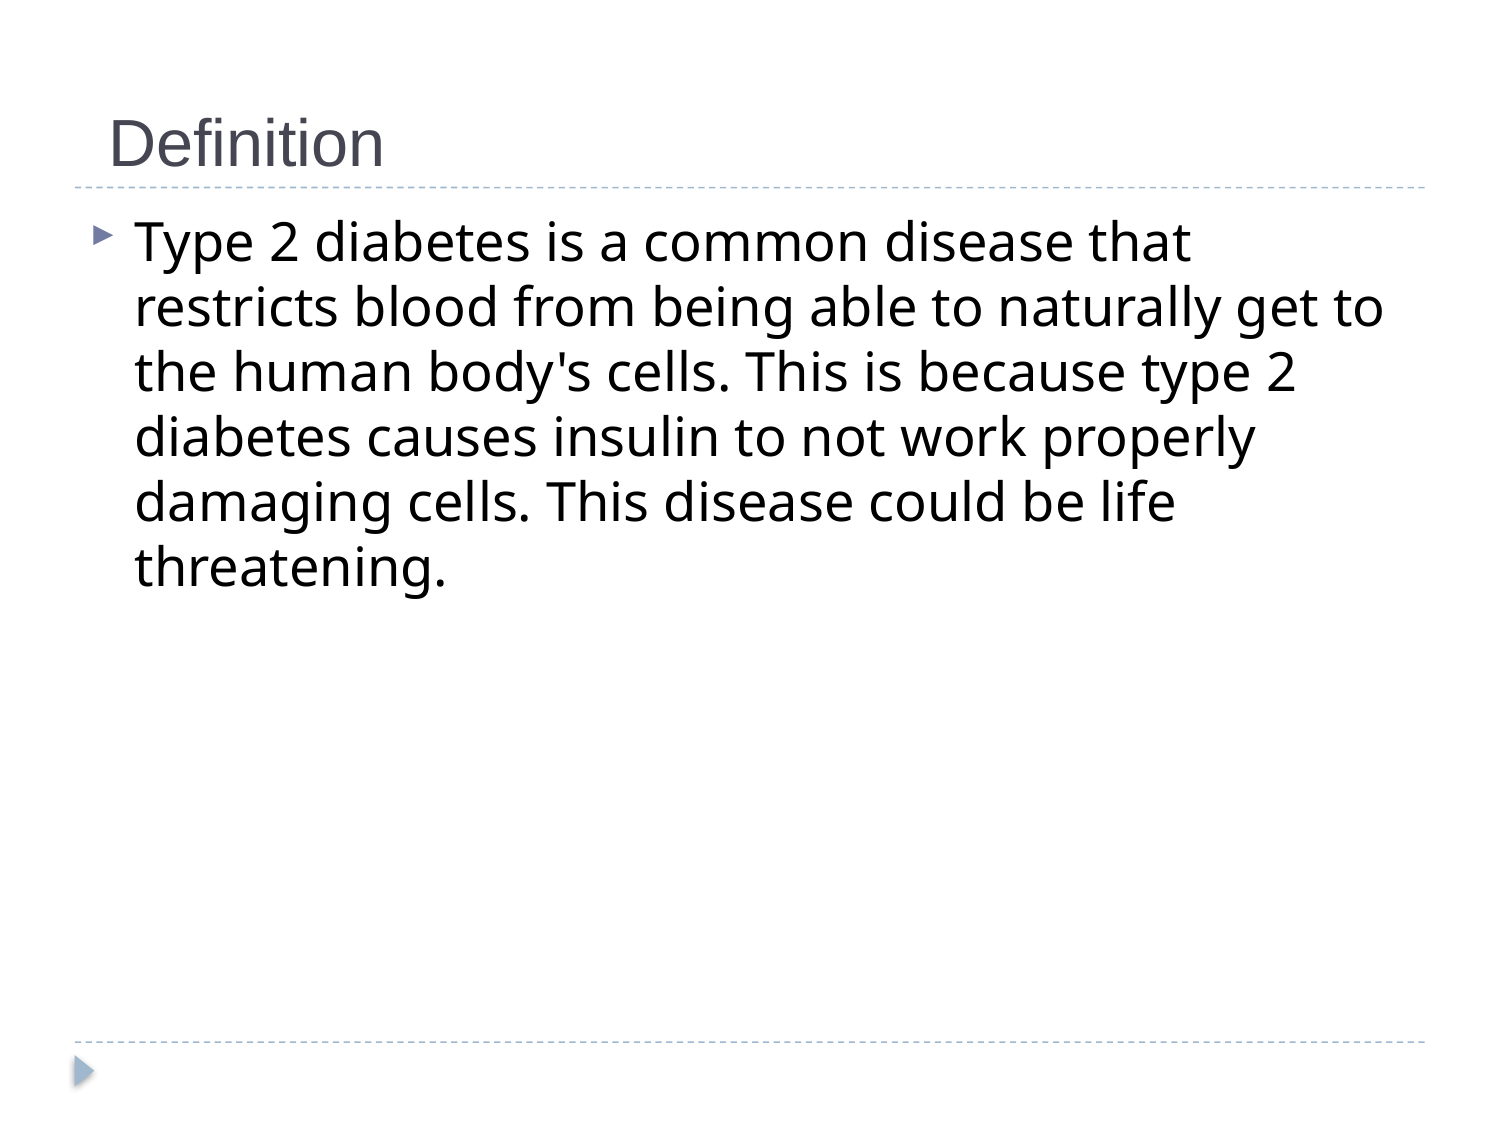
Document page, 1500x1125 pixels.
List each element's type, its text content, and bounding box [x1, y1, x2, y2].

title Definition [75, 24, 1425, 188]
list Type 2 diabetes is a common disease that restricts blood from being able to naturally get to the human body's cells. This is because type 2 diabetes causes insulin to not work properly damaging cells. This disease could be life threatening. [75, 200, 1425, 1006]
